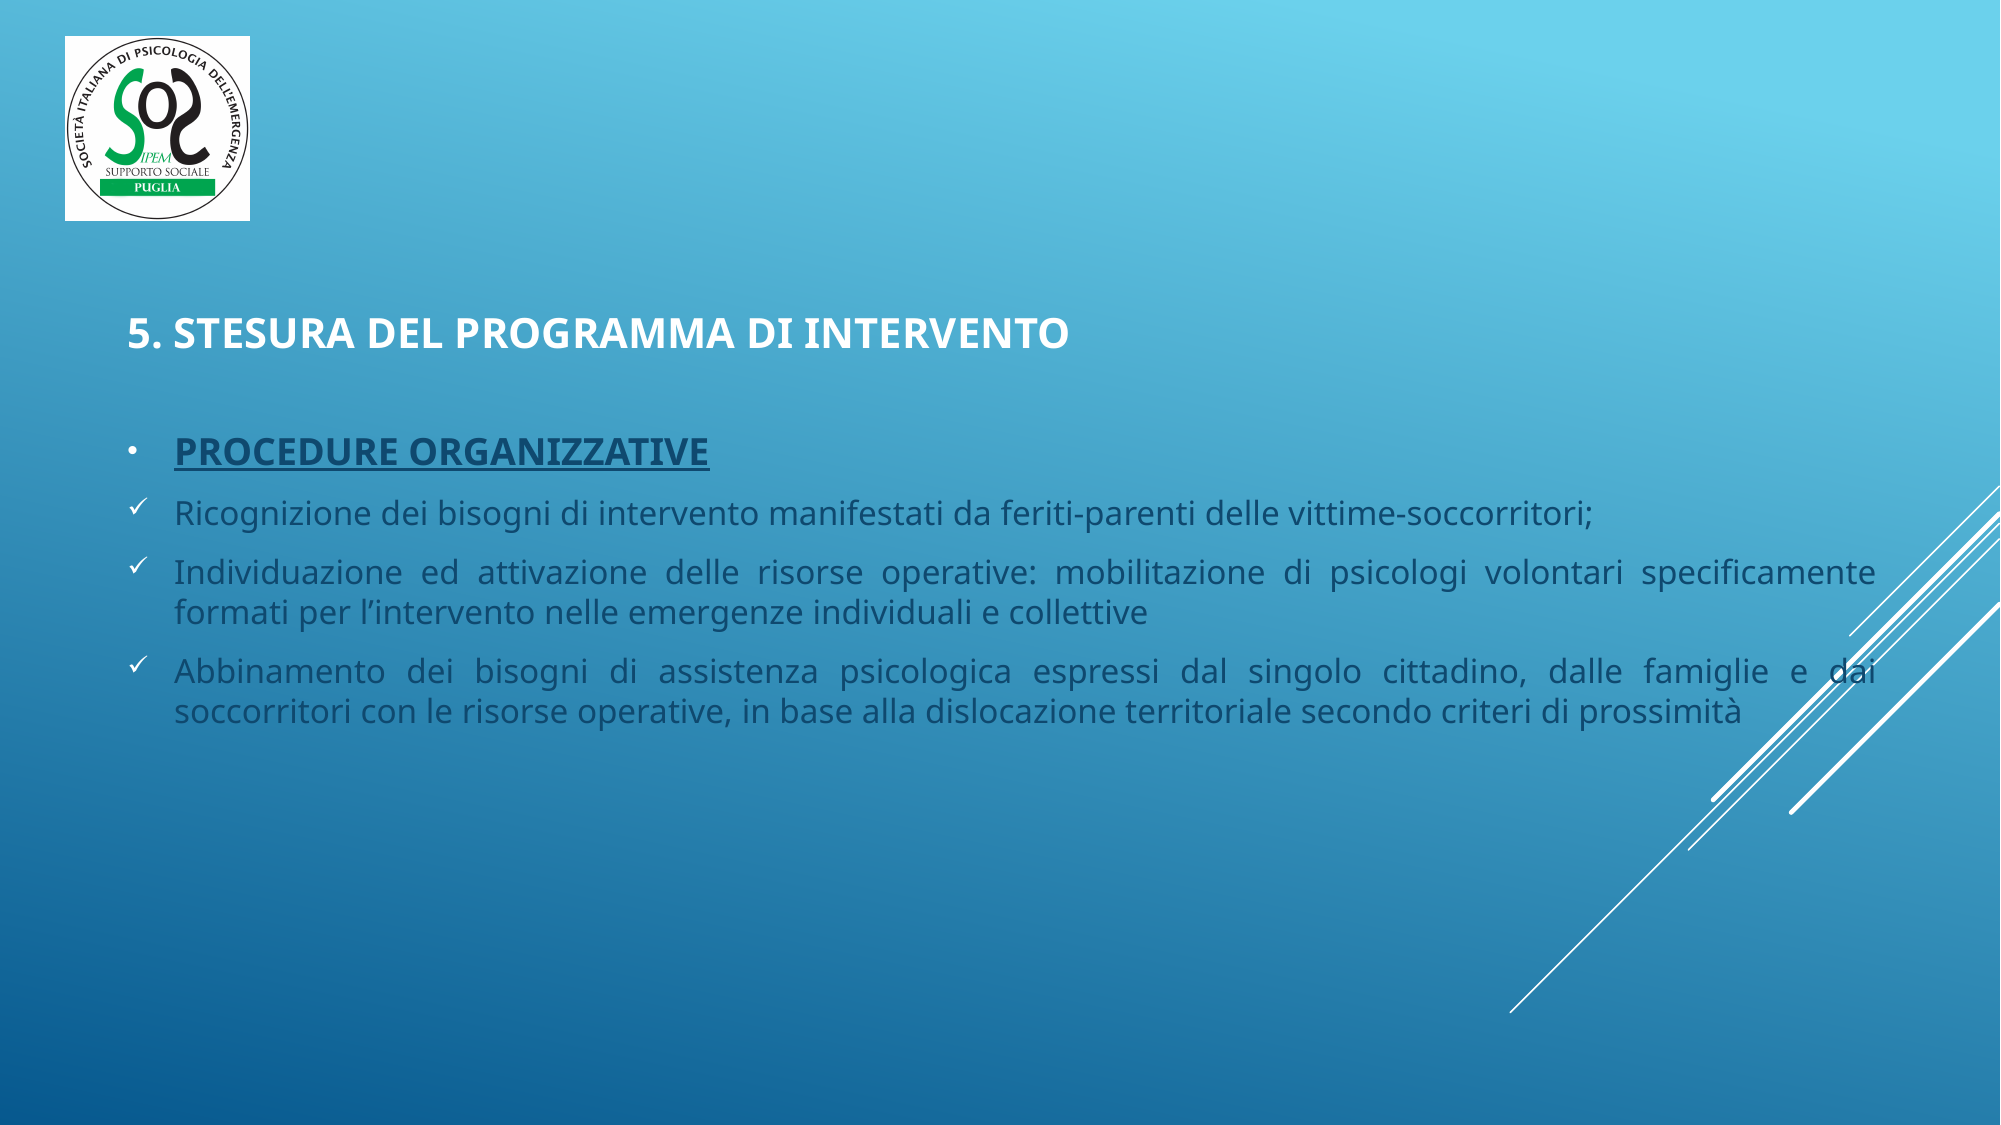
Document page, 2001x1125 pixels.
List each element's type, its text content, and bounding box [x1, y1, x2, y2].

title 5. Stesura del programma di intervento [112, 260, 2000, 365]
list PROCEDURE ORGANIZZATIVE Ricognizione dei bisogni di intervento manifestati da feriti-parenti delle vittime-soccorritori; Individuazione ed attivazione delle risorse operative: mobilitazione di psicologi volontari specificamente formati per l’intervento nelle emergenze individuali e collettive Abbinamento dei bisogni di assistenza psicologica espressi dal singolo cittadino, dalle famiglie e dai soccorritori con le risorse operative, in base alla dislocazione territoriale secondo criteri di prossimità [112, 420, 1895, 1046]
picture [65, 35, 250, 221]
